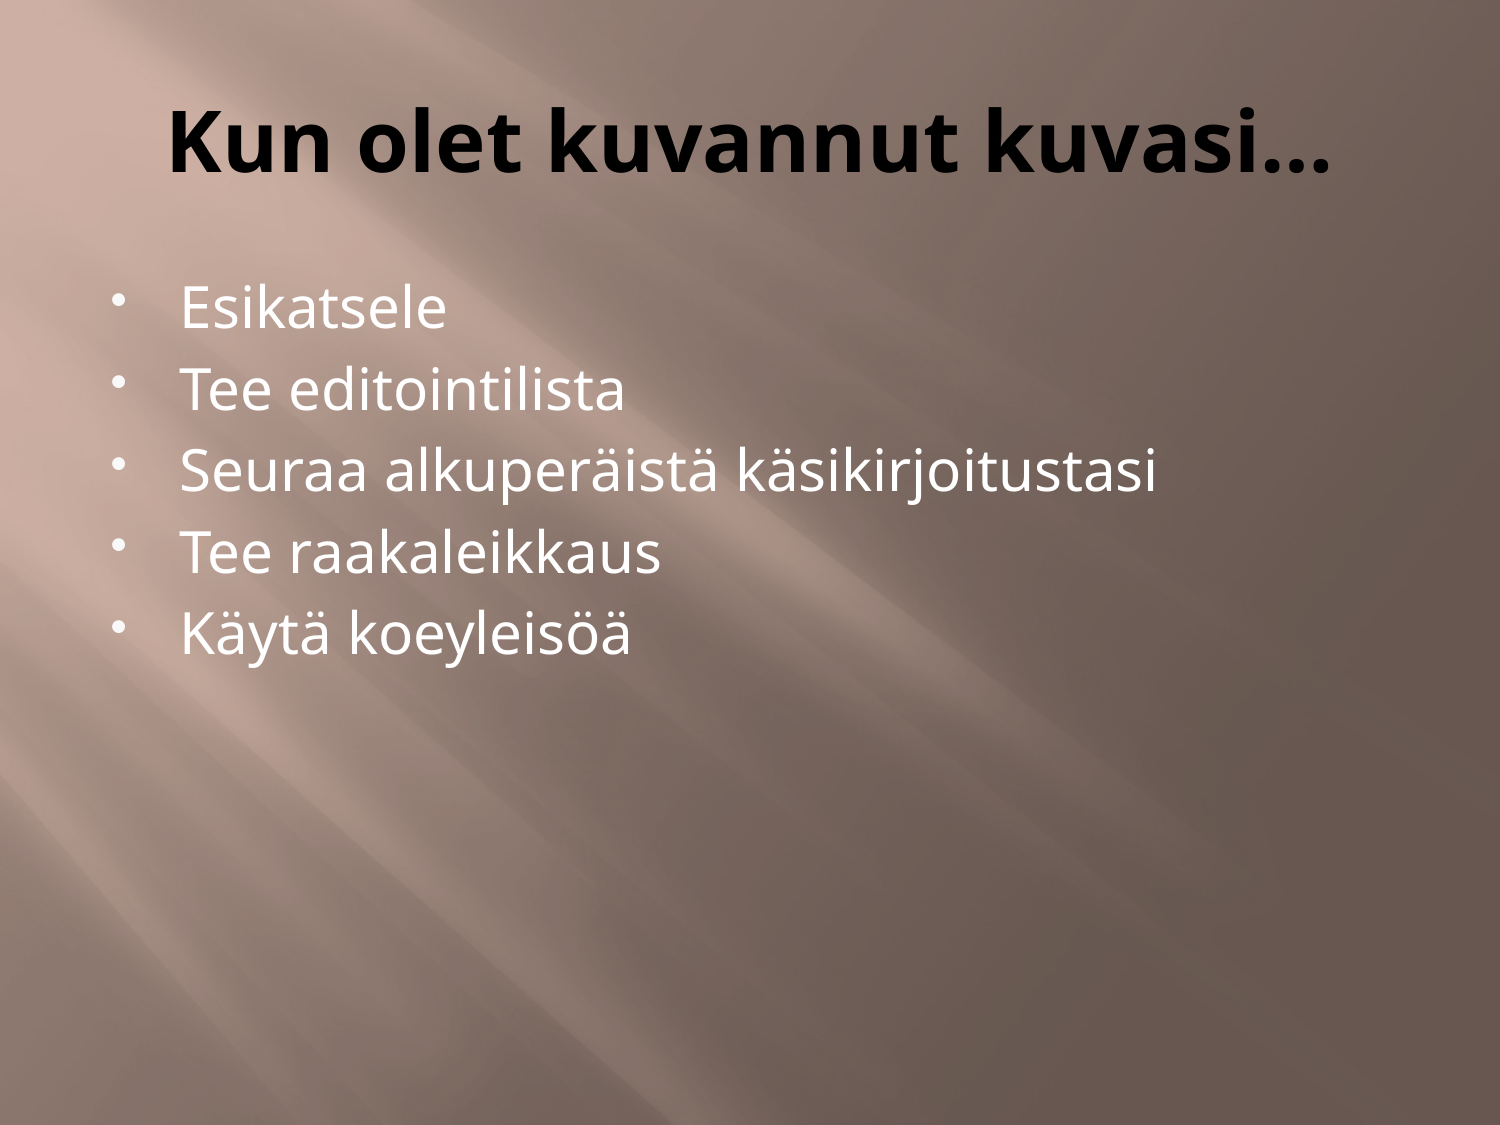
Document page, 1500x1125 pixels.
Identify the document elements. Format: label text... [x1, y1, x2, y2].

list Esikatsele Tee editointilista Seuraa alkuperäistä käsikirjoitustasi Tee raakaleikkaus Käytä koeyleisöä [75, 262, 1425, 1035]
title Kun olet kuvannut kuvasi… [75, 45, 1425, 233]
